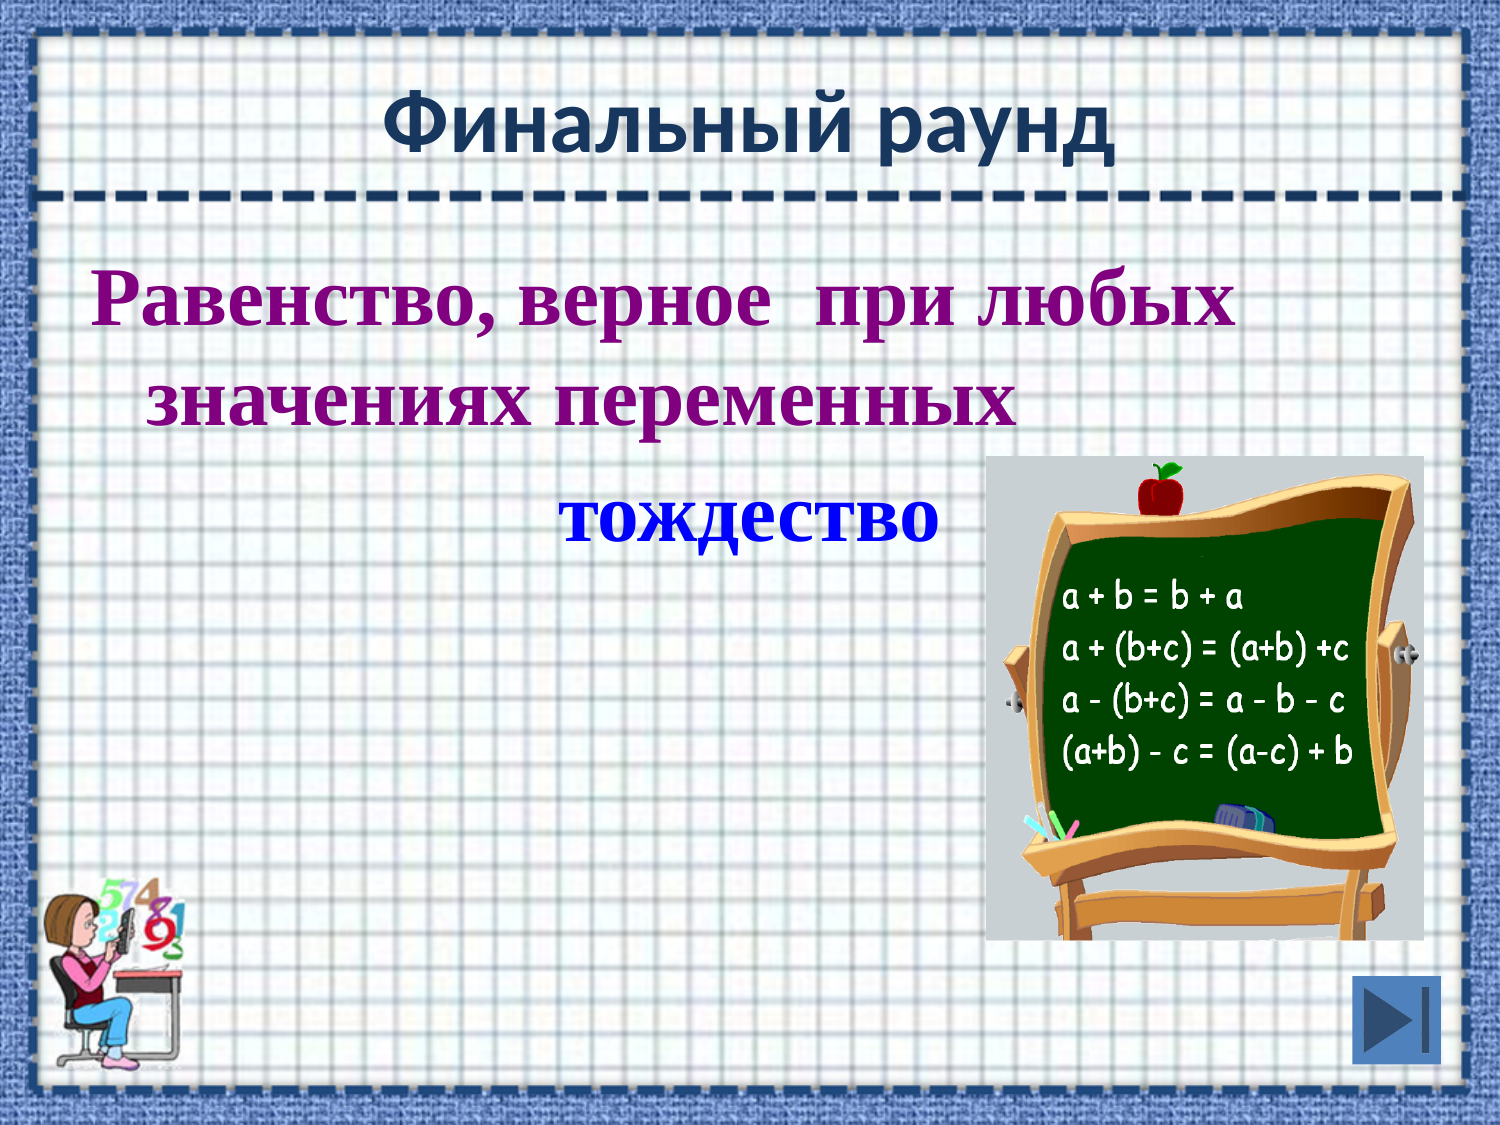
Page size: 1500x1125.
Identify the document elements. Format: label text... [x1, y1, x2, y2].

picture [0, 0, 1500, 1125]
text_box [1352, 976, 1441, 1065]
list Равенство, верное при любых значениях переменных тождество [75, 234, 1425, 1005]
title Финальный раунд [75, 45, 1425, 188]
